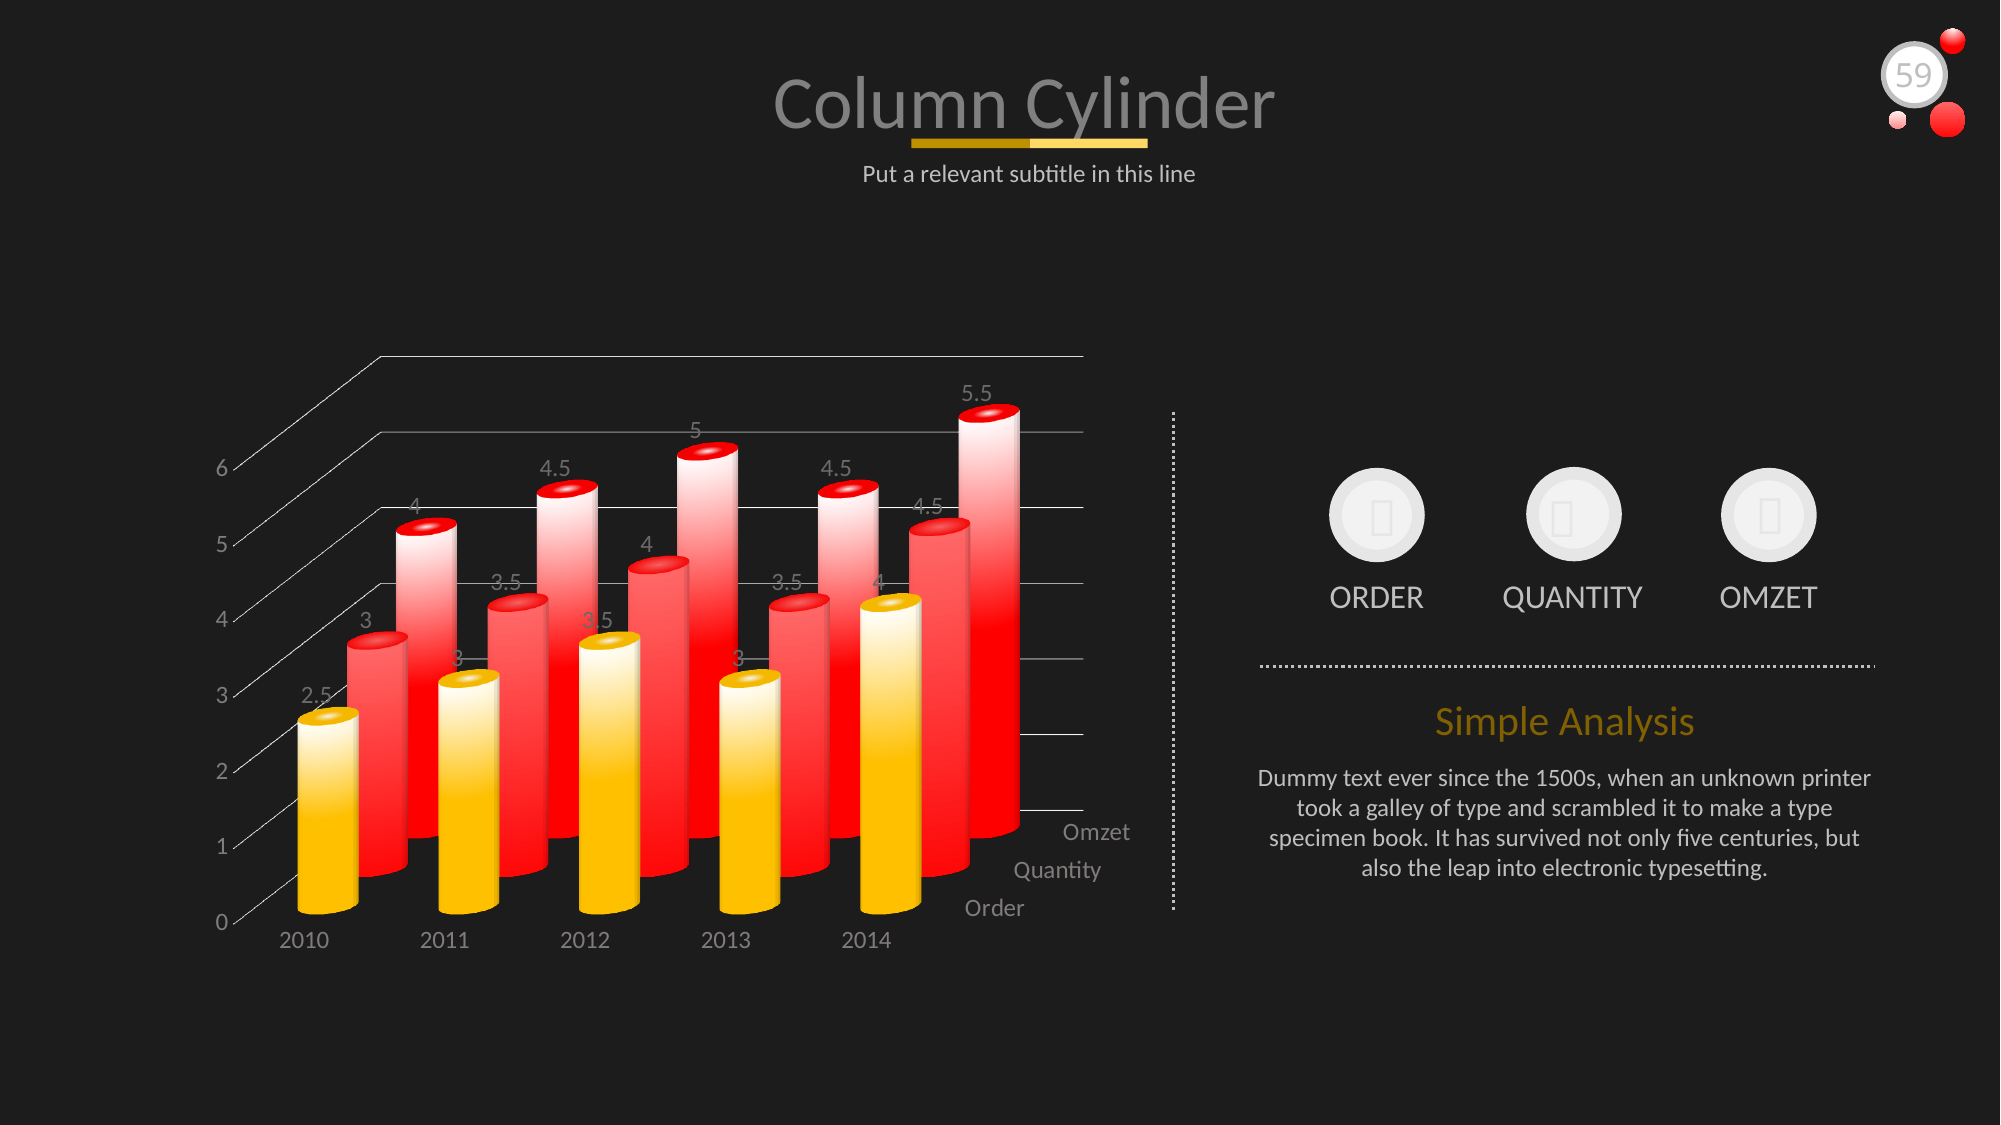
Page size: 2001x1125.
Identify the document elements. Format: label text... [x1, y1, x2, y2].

text_box Column Cylinder [597, 1, 1454, 152]
text_box Put a relevant subtitle in this line [792, 142, 1267, 202]
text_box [1727, 474, 1811, 556]
text_box QUANTITY [1484, 568, 1662, 623]
text_box ORDER [1300, 568, 1454, 623]
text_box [1876, 28, 1966, 138]
text_box OMZET [1692, 568, 1846, 623]
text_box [1335, 474, 1424, 556]
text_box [1532, 473, 1616, 557]
text_box Simple Analysis Dummy text ever since the 1500s, when an unknown printer took a galley of type and scrambled it to make a type specimen book. It has survived not only five centuries, but also the leap into electronic typesetting. [1241, 686, 1889, 949]
chart [182, 343, 1163, 968]
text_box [911, 138, 1148, 149]
